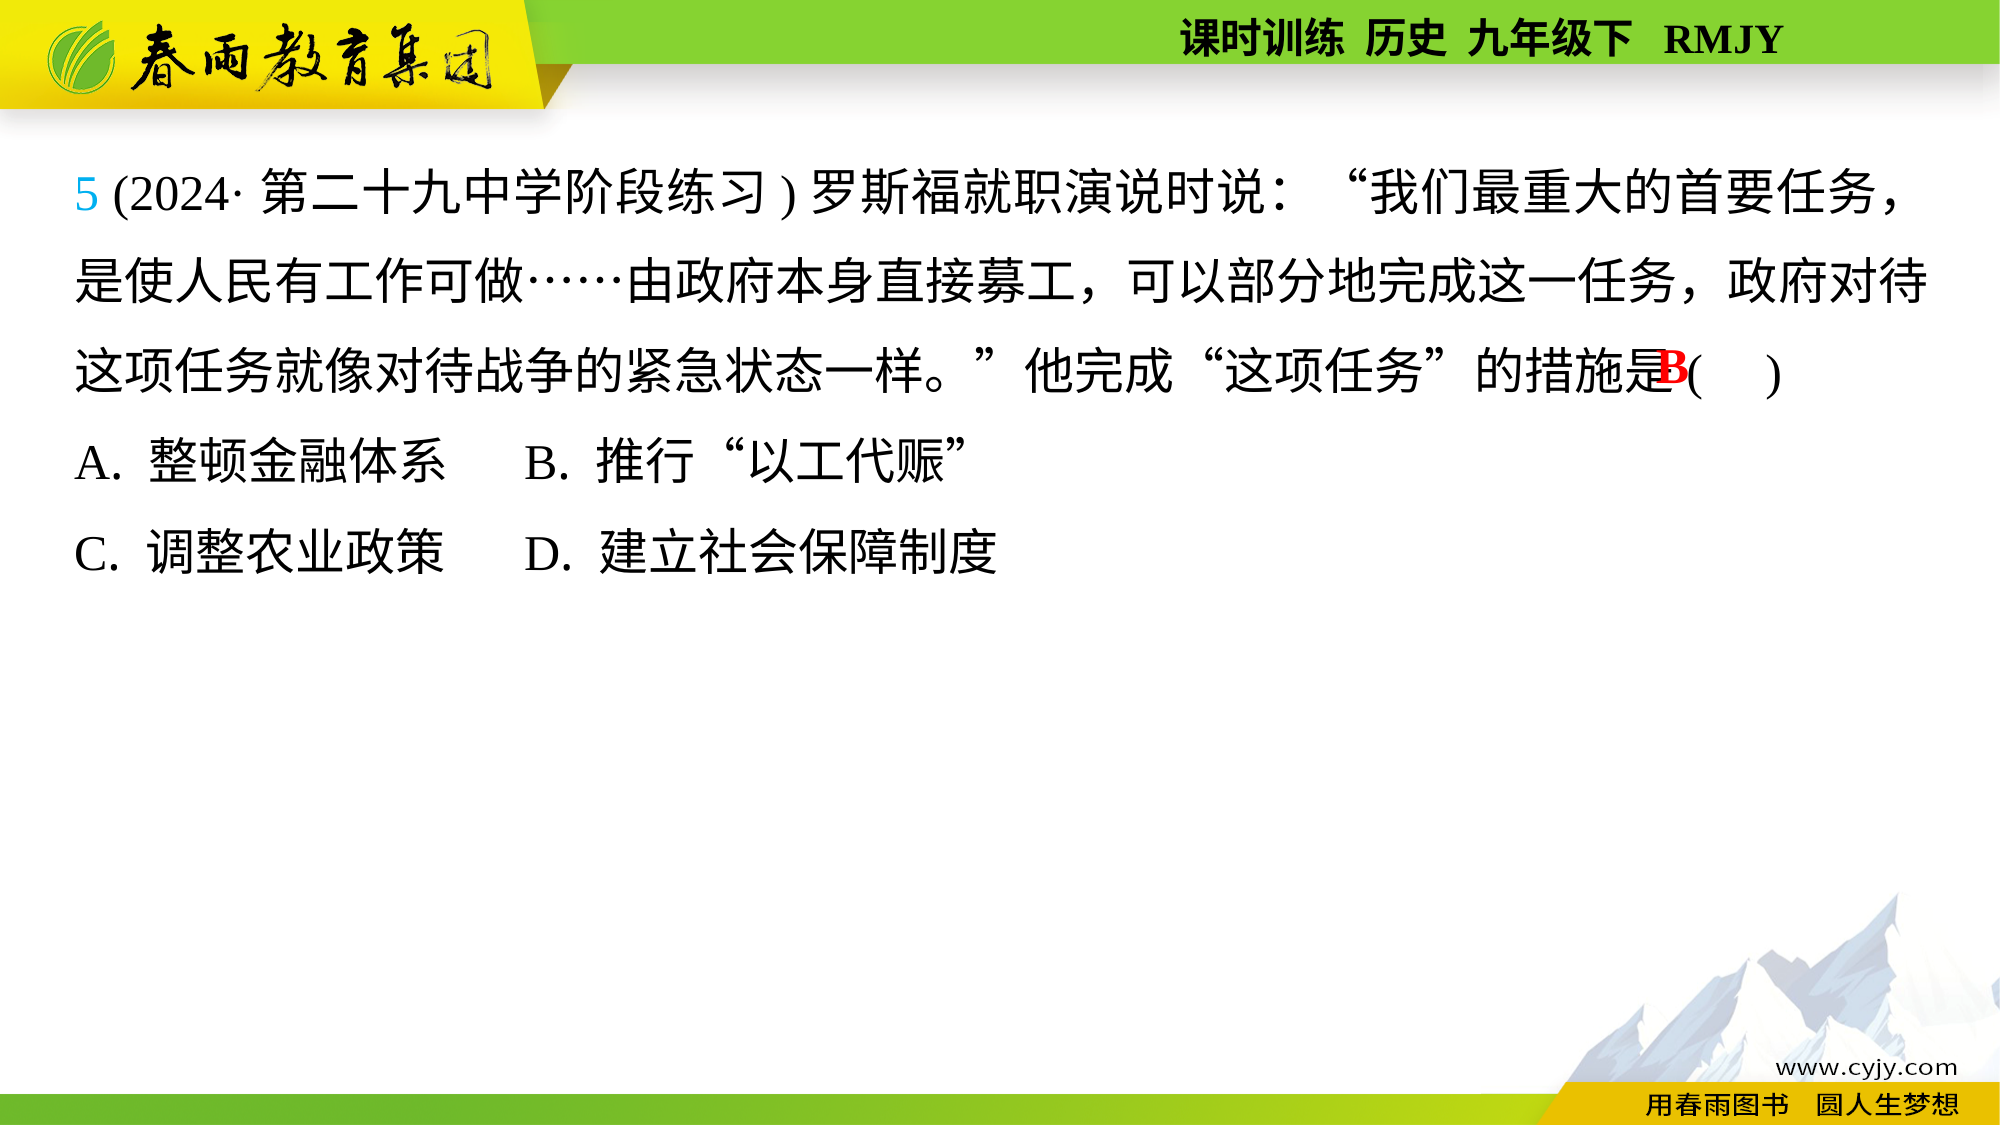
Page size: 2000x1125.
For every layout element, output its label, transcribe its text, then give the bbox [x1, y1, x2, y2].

list 5 (2024·第二十九中学阶段练习)罗斯福就职演说时说：“我们最重大的首要任务，是使人民有工作可做……由政府本身直接募工，可以部分地完成这一任务，政府对待这项任务就像对待战争的紧急状态一样。”他完成“这项任务”的措施是( ) A. 整顿金融体系 B. 推行“以工代赈” C. 调整农业政策 D. 建立社会保障制度 [59, 122, 1944, 592]
text_box B [1641, 326, 1704, 401]
picture [0, 0, 2000, 1125]
